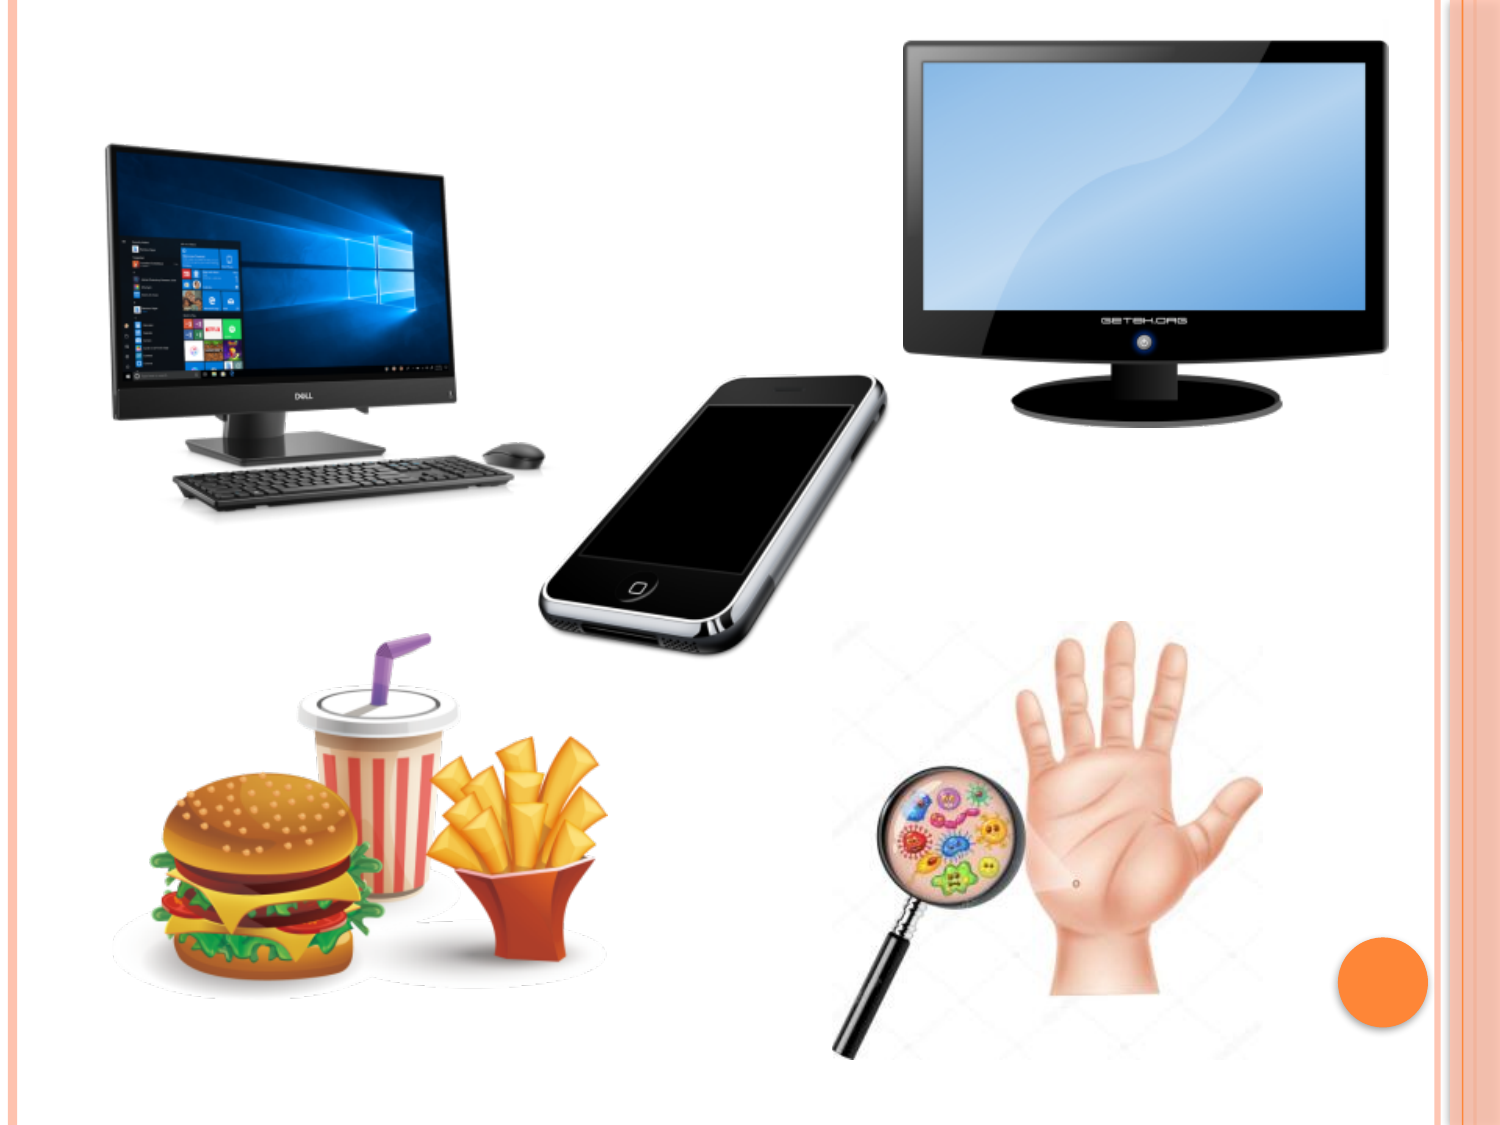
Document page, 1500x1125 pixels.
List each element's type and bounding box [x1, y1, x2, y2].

picture [902, 18, 1390, 429]
picture [76, 101, 1264, 1061]
